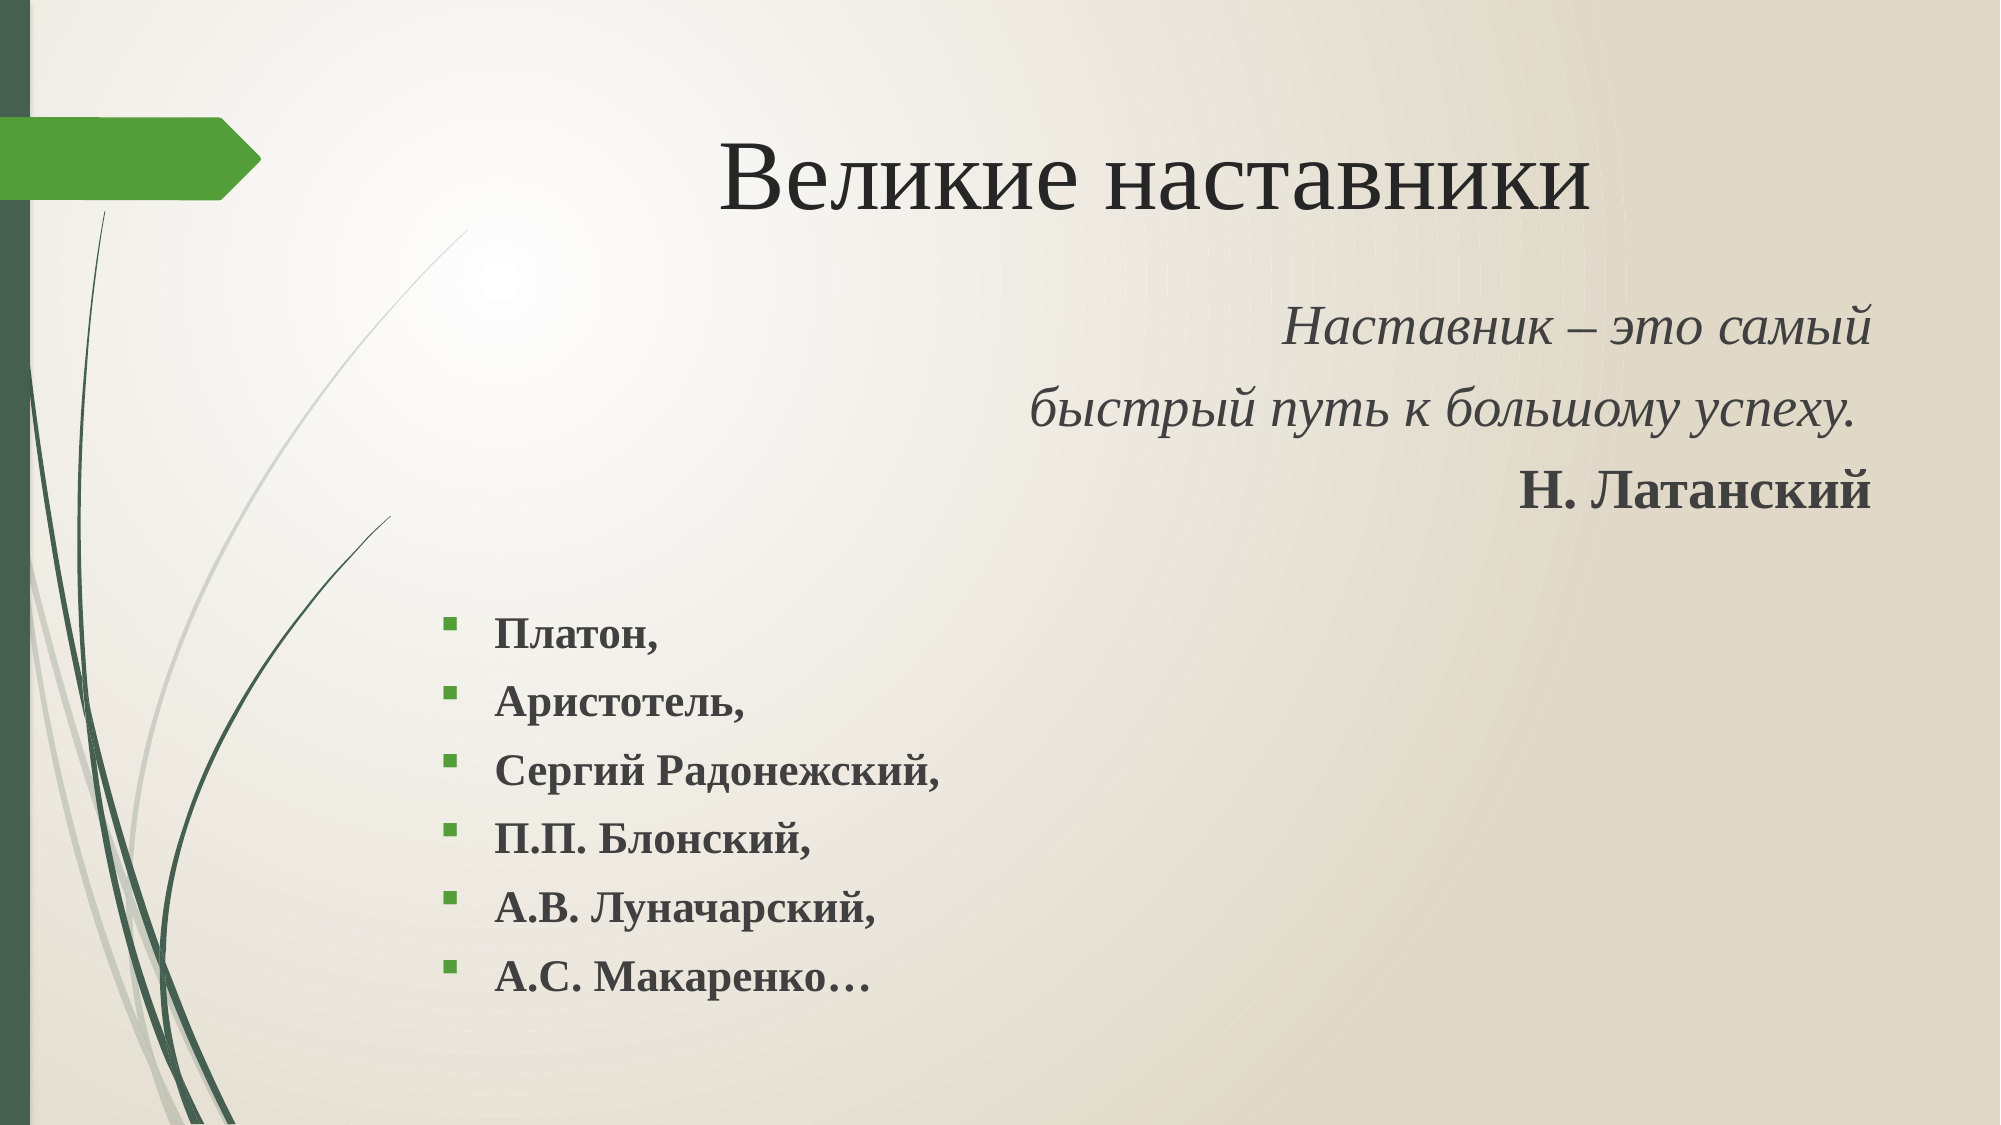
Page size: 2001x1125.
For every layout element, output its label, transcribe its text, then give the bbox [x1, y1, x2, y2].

list Наставник – это самый быстрый путь к большому успеху. Н. Латанский Платон, Аристотель, Сергий Радонежский, П.П. Блонский, А.В. Луначарский, А.С. Макаренко… [424, 280, 1888, 1012]
title Великие наставники [425, 102, 1888, 280]
